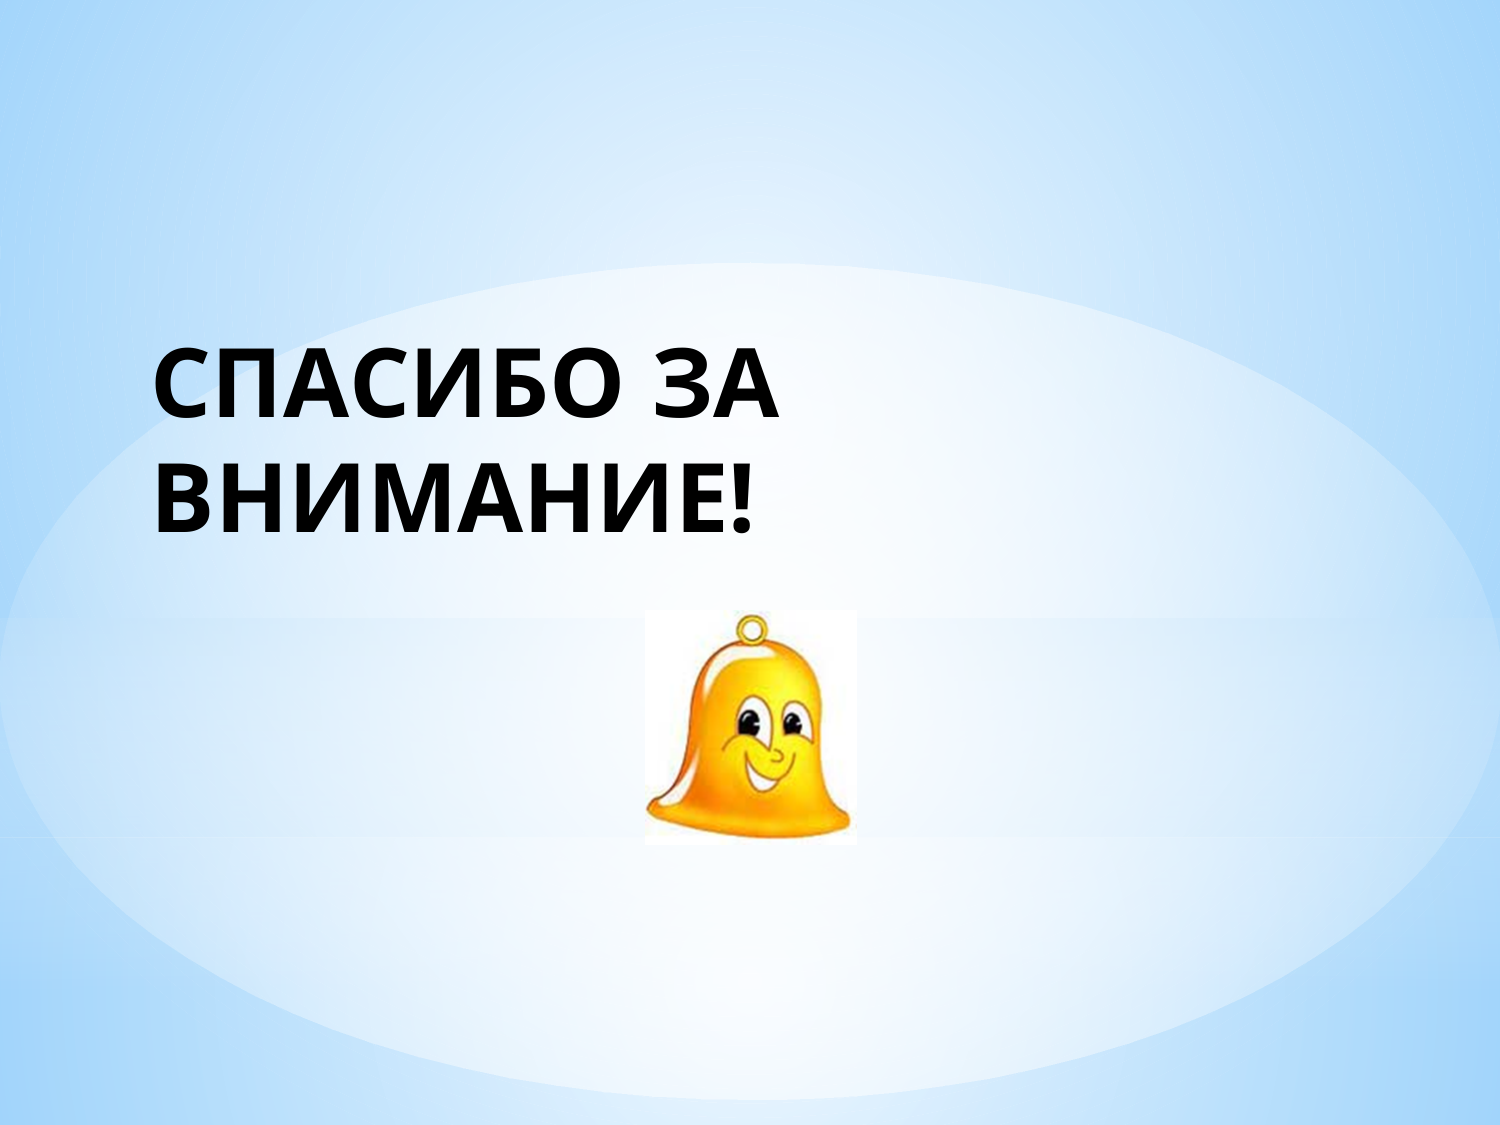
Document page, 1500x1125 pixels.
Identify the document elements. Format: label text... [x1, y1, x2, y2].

title СПАСИБО ЗА ВНИМАНИЕ! [135, 314, 1365, 502]
picture [645, 610, 857, 846]
